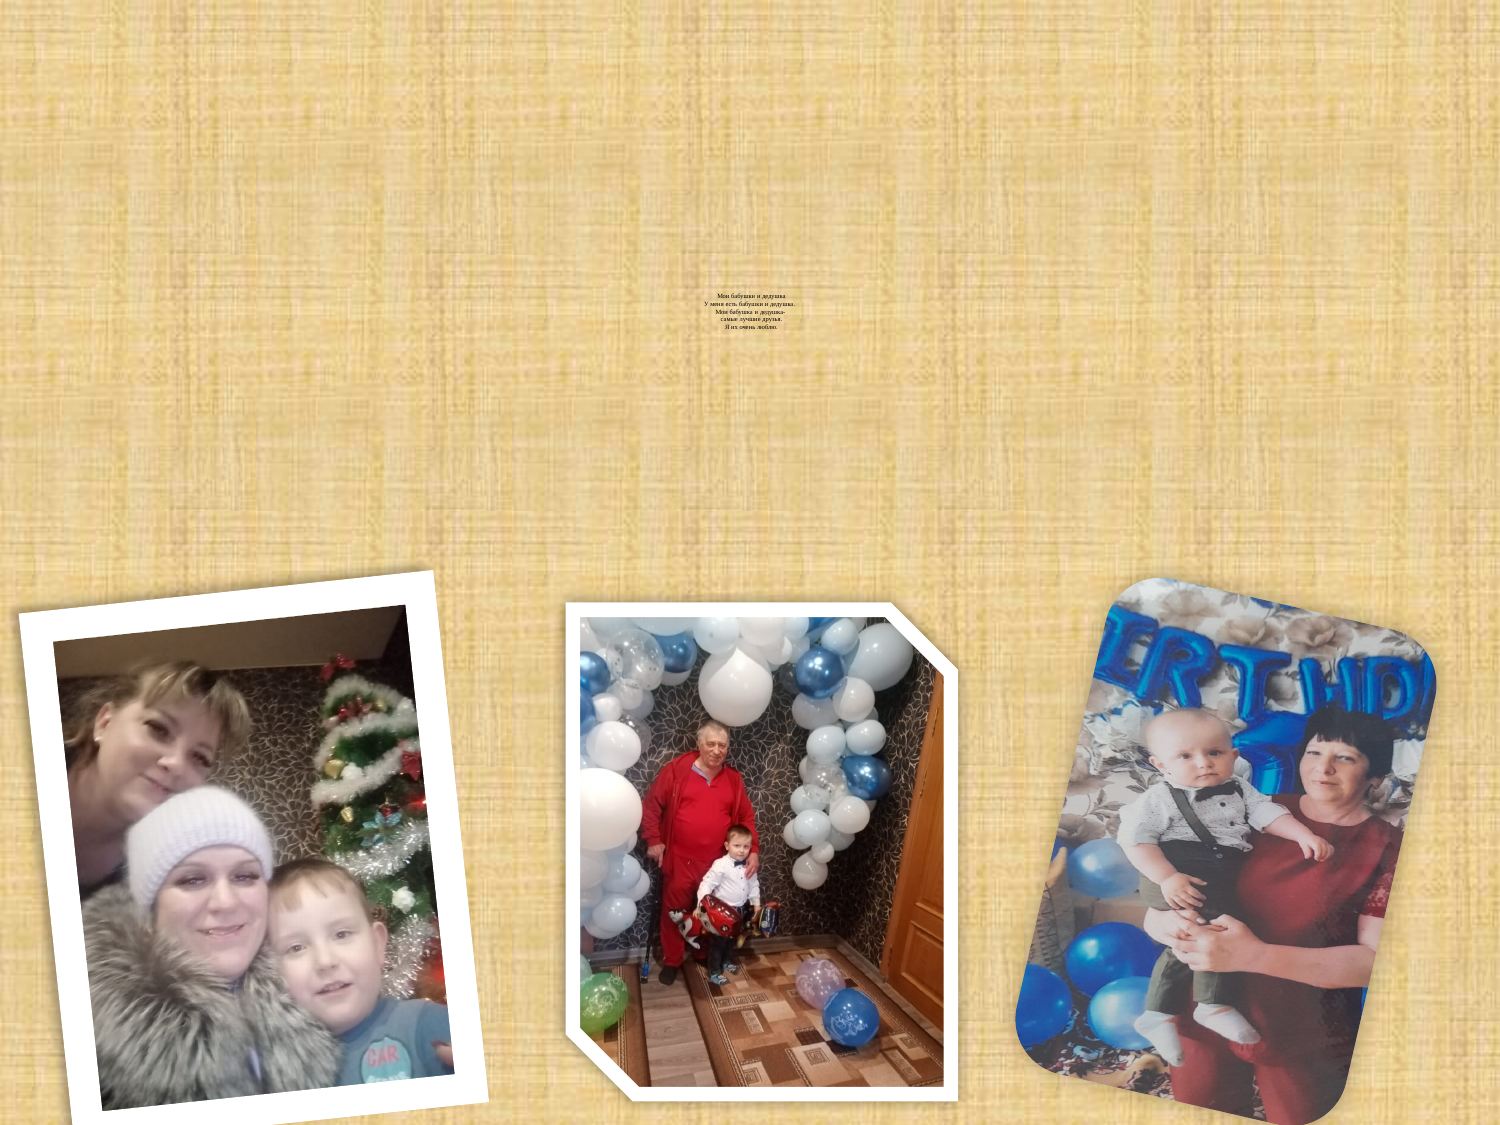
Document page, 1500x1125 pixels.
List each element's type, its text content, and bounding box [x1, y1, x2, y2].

title Мои бабушки и дедушка У меня есть бабушки и дедушка. Мои бабушка и дедушка- самые лучшие друзья. Я их очень люблю. [76, 267, 1427, 349]
picture [0, 0, 1500, 1125]
picture [54, 605, 454, 1111]
